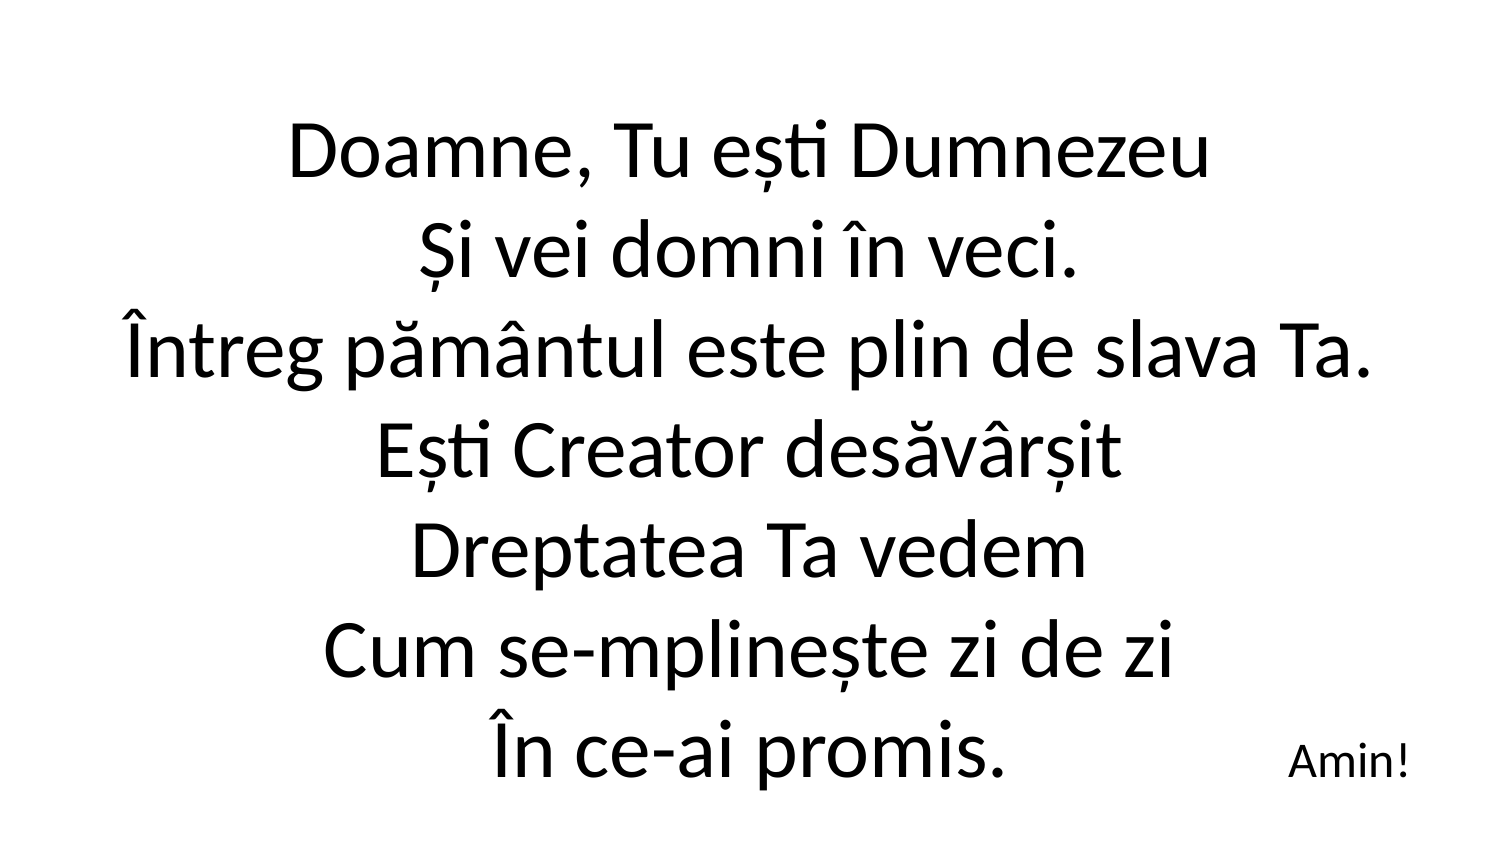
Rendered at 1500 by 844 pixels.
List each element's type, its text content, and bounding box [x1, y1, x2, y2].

text_box Doamne, Tu ești Dumnezeu Și vei domni în veci. Întreg pământul este plin de slava Ta. Ești Creator desăvârșit Dreptatea Ta vedem Cum se-mplinește zi de zi În ce-ai promis. [109, 42, 1391, 802]
text_box Amin! [1273, 674, 1427, 795]
